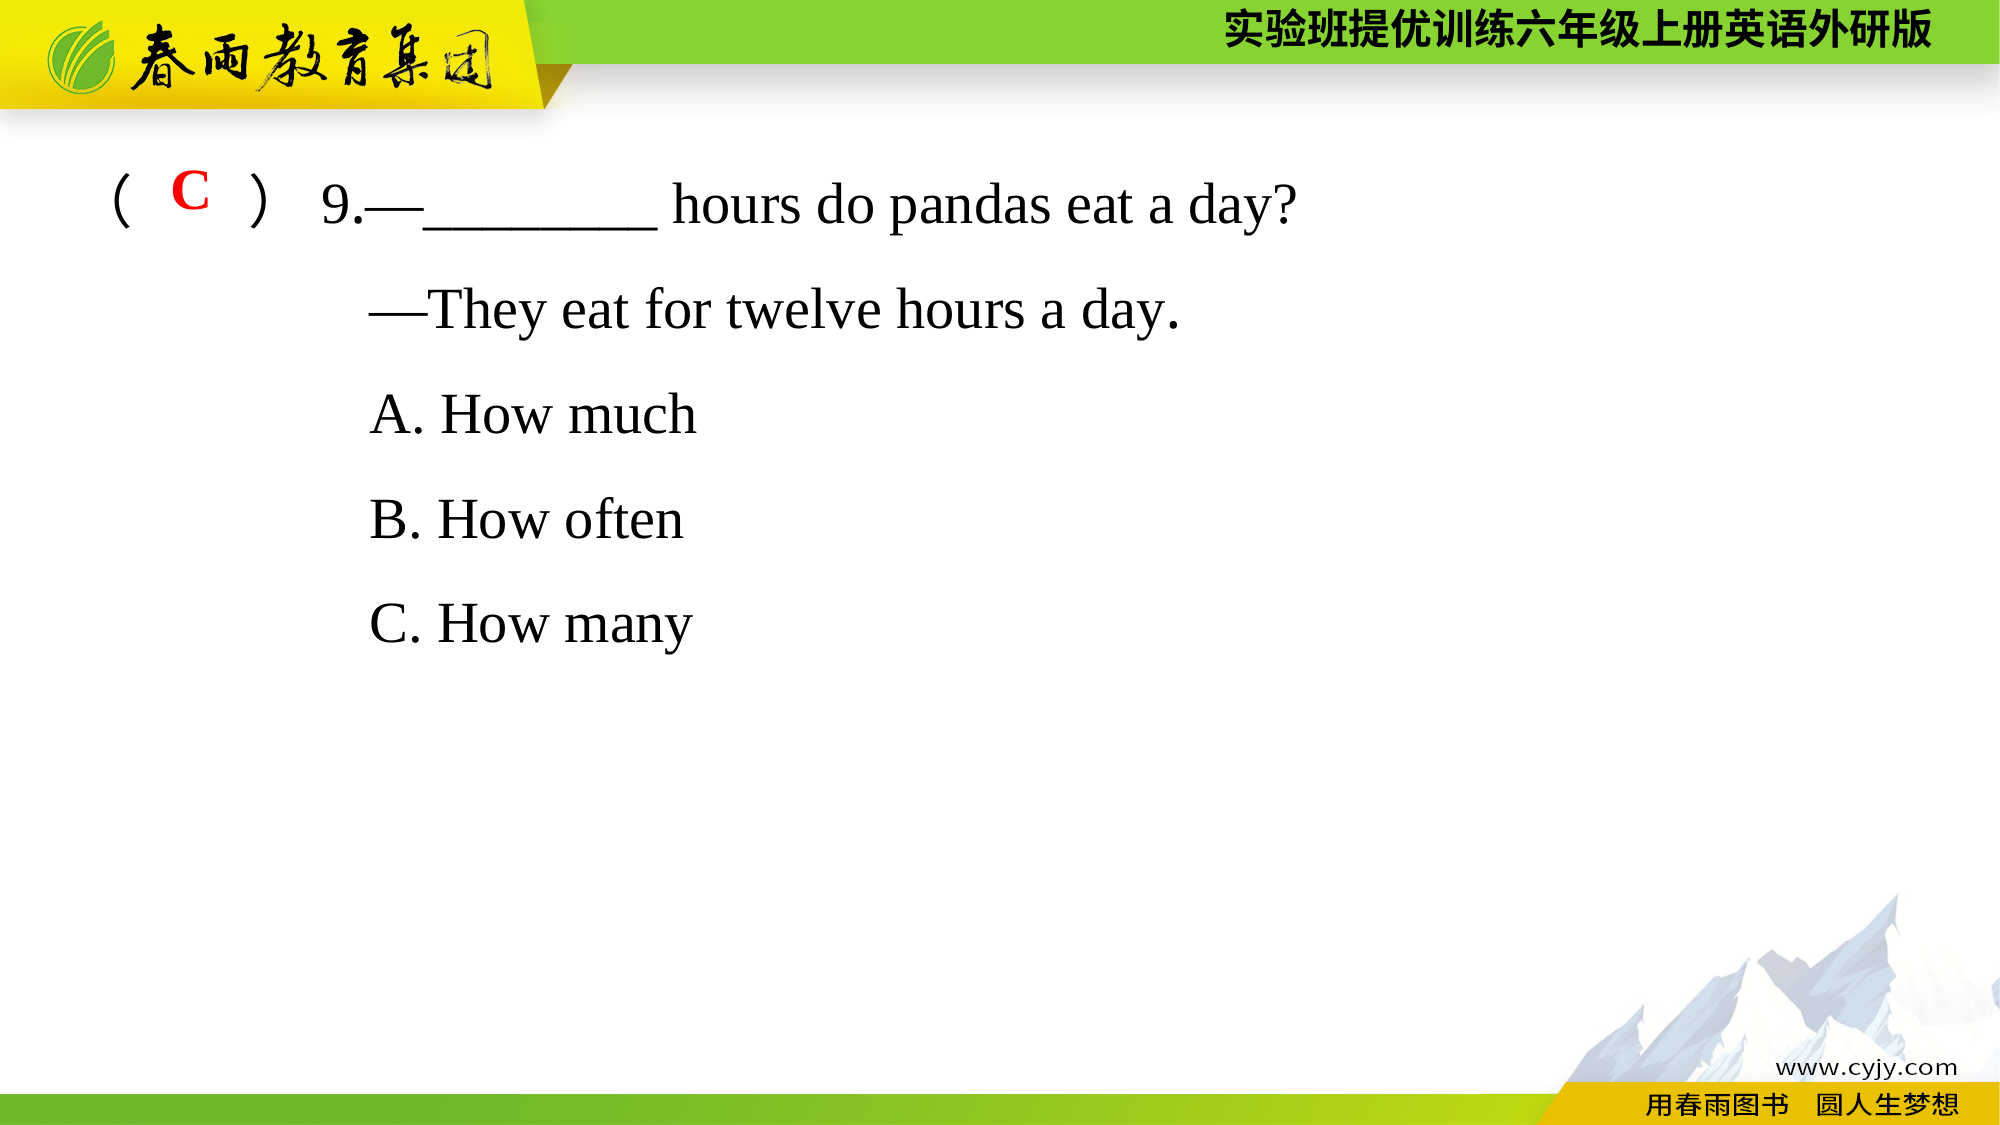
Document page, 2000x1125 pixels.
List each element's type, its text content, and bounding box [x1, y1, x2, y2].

text_box C [156, 143, 228, 229]
list （ ）9.—________ hours do pandas eat a day? —They eat for twelve hours a day. A. How much B. How often C. How many [59, 122, 1944, 655]
picture [0, 0, 2000, 1125]
